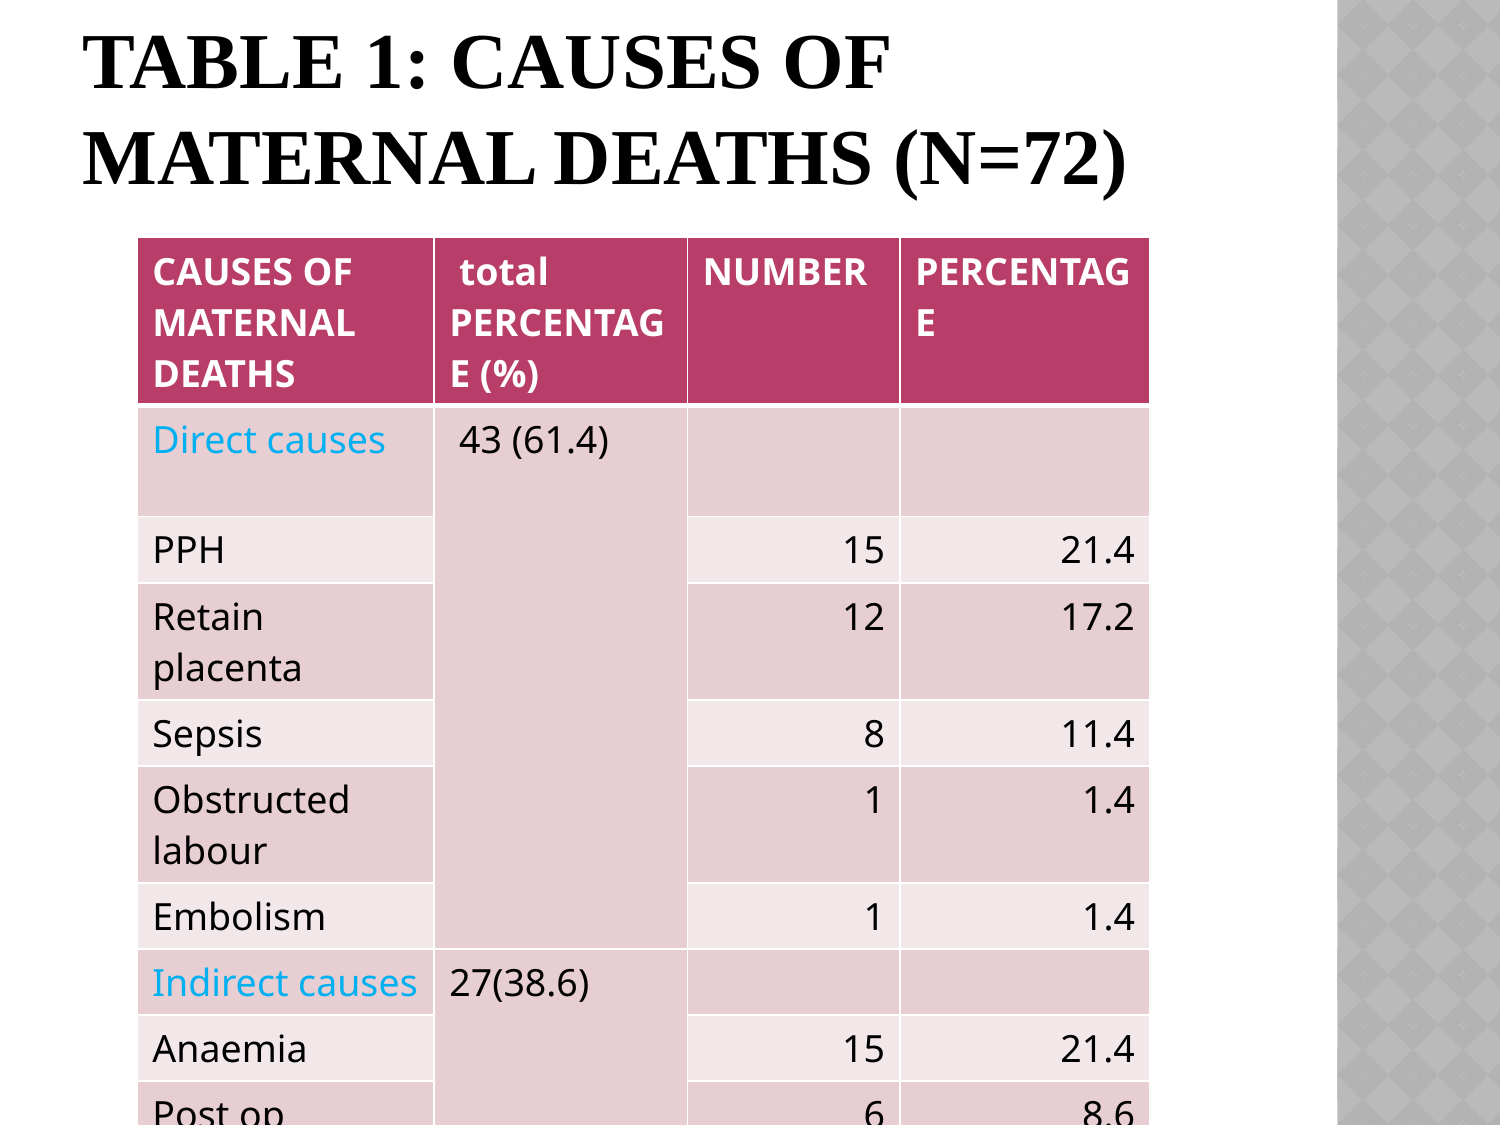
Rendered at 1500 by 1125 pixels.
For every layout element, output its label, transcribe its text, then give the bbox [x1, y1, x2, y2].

table_cell 11.4 [901, 701, 1149, 765]
table_cell Indirect causes [138, 950, 433, 1014]
table_cell Direct causes [138, 408, 433, 516]
table_cell 15 [688, 517, 899, 582]
table_header total PERCENTAGE (%) [435, 238, 687, 403]
table_cell 8.6 [901, 1082, 1149, 1125]
table_cell Sepsis [138, 701, 433, 765]
table_cell 21.4 [901, 517, 1149, 582]
table_header CAUSES OF MATERNAL DEATHS [138, 238, 433, 403]
table_cell 43 (61.4) [435, 408, 687, 948]
table_cell PPH [138, 517, 433, 582]
table_cell Anaemia [138, 1016, 433, 1080]
table_cell 8 [688, 701, 899, 765]
table_cell [688, 408, 899, 516]
table_cell 1.4 [901, 767, 1149, 882]
table_cell 12 [688, 584, 899, 699]
table_cell Embolism [138, 884, 433, 948]
table_cell 1.4 [901, 884, 1149, 948]
table_cell 17.2 [901, 584, 1149, 699]
table_cell 21.4 [901, 1016, 1149, 1080]
table_cell [688, 950, 899, 1014]
table_header NUMBER [688, 238, 899, 403]
title TABLE 1: CAUSES OF MATERNAL DEATHS (N=72) [75, 0, 1263, 200]
table_cell [901, 950, 1149, 1014]
table_cell 15 [688, 1016, 899, 1080]
table_cell 1 [688, 884, 899, 948]
table_cell Post op [138, 1082, 433, 1125]
table_cell 1 [688, 767, 899, 882]
table_cell Retain placenta [138, 584, 433, 699]
table_cell 6 [688, 1082, 899, 1125]
table_cell 27(38.6) [435, 950, 687, 1125]
table_cell [901, 408, 1149, 516]
table_cell Obstructed labour [138, 767, 433, 882]
table_header PERCENTAGE [901, 238, 1149, 403]
